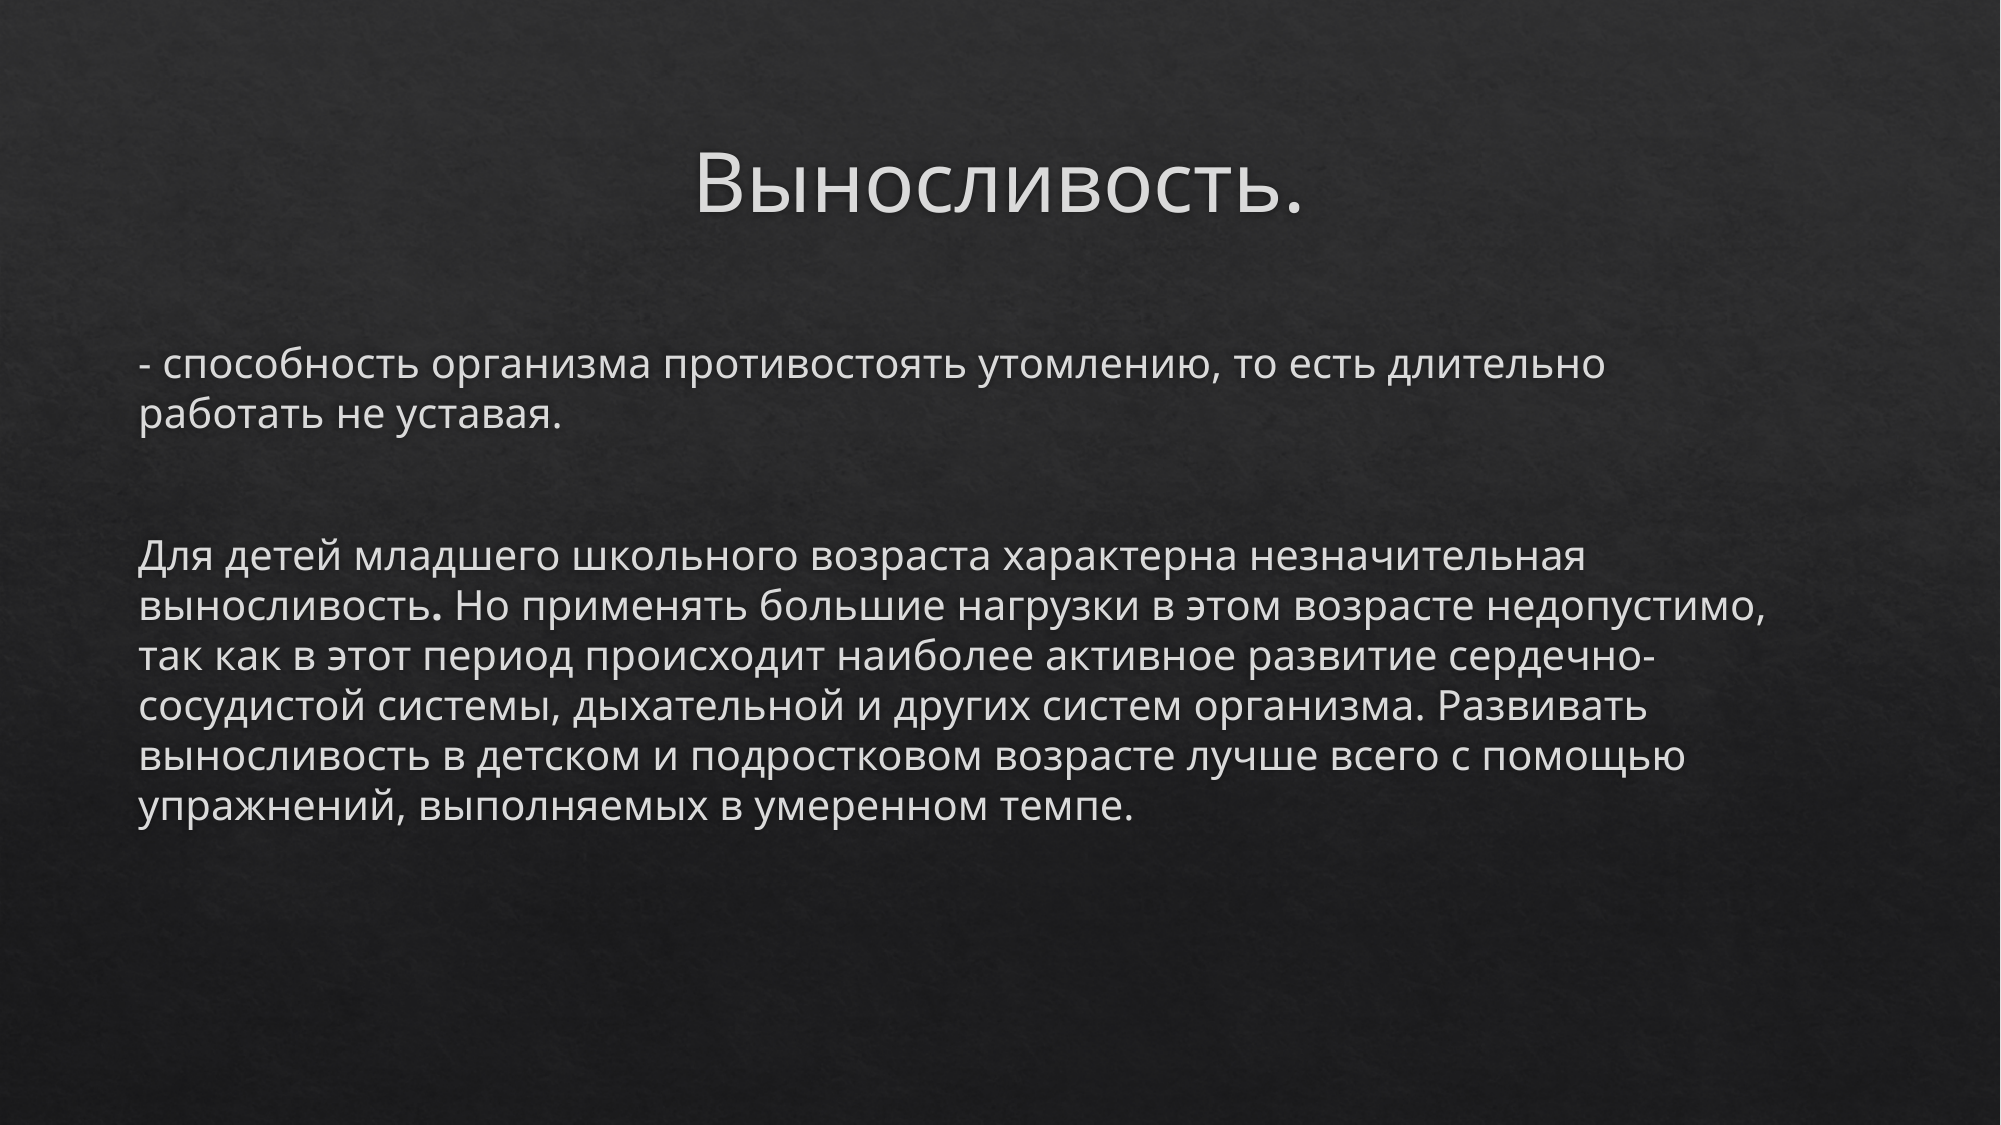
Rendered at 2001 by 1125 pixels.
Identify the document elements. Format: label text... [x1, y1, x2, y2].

title Выносливость. [149, 99, 1849, 260]
list - способность организма противостоять утомлению, то есть длительно работать не уставая. Для детей младшего школьного возраста характерна незначи­тельная выносливость. Но применять большие нагрузки в этом возрасте недопустимо, так как в этот период происходит наиболее активное развитие сердечно-сосудистой системы, дыхательной и других систем организма. Развивать выносливость в детском и подростковом возрасте лучше всего с помощью упражне­ний, выполняемых в умеренном темпе. [117, 328, 1816, 995]
